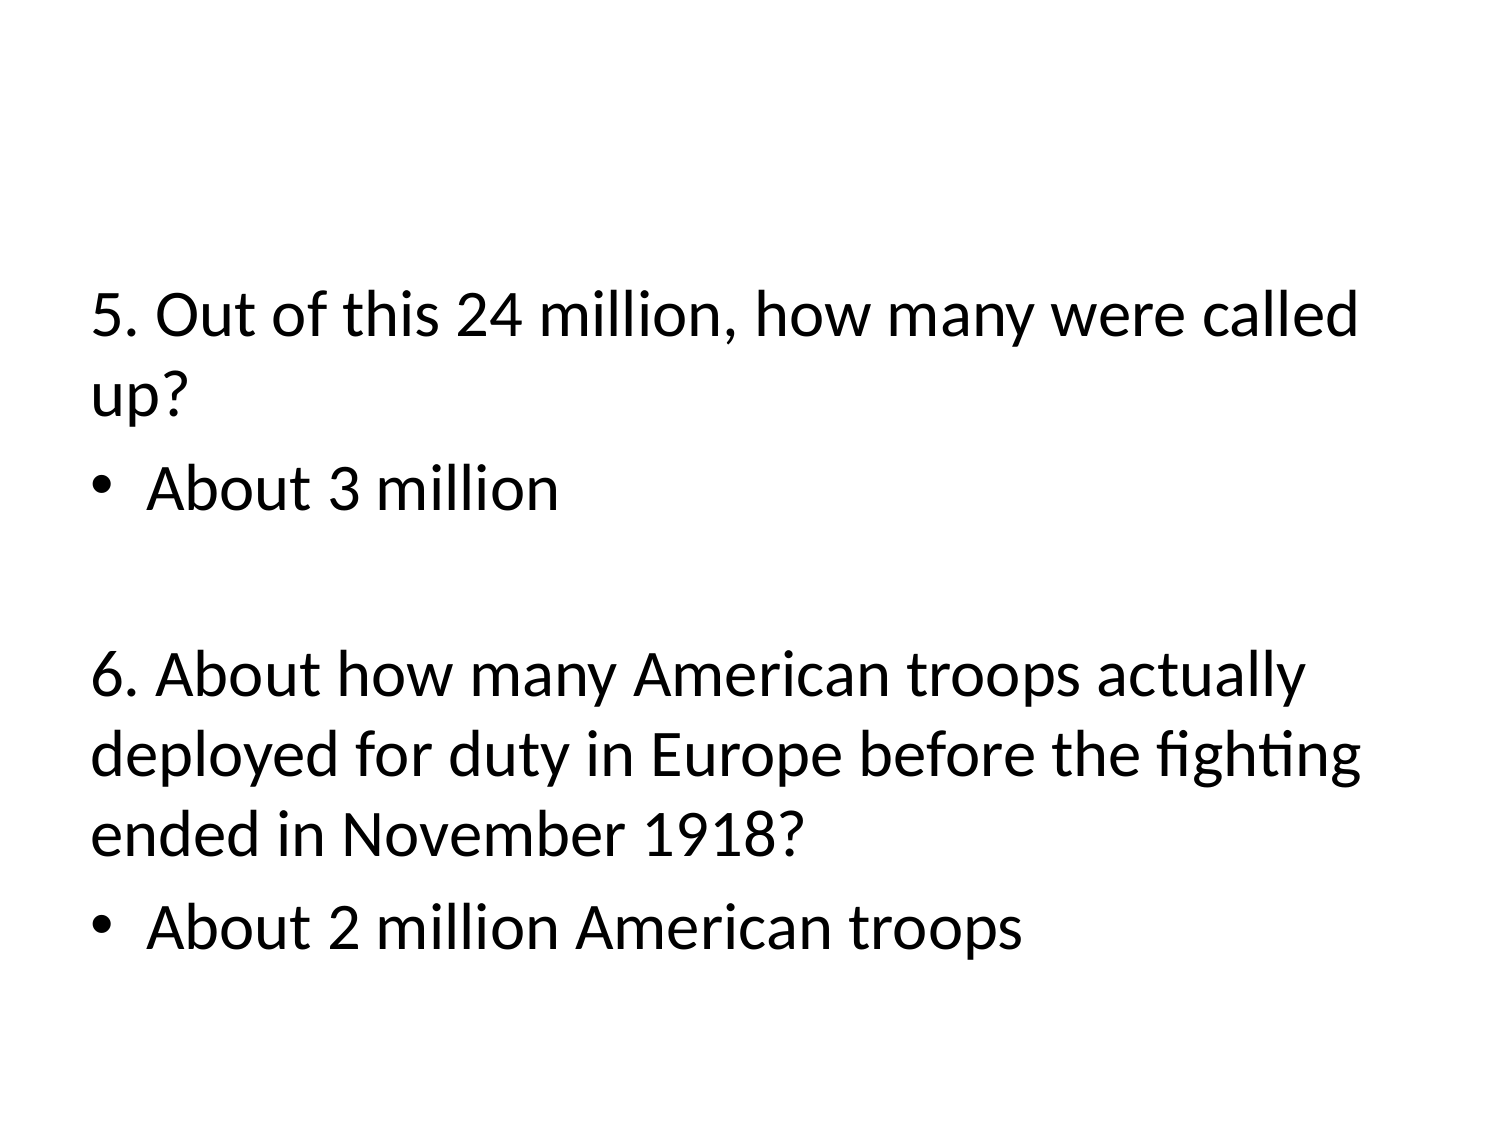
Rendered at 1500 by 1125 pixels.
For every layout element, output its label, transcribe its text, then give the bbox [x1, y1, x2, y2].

list 5. Out of this 24 million, how many were called up? About 3 million 6. About how many American troops actually deployed for duty in Europe before the fighting ended in November 1918? About 2 million American troops [75, 262, 1425, 1005]
